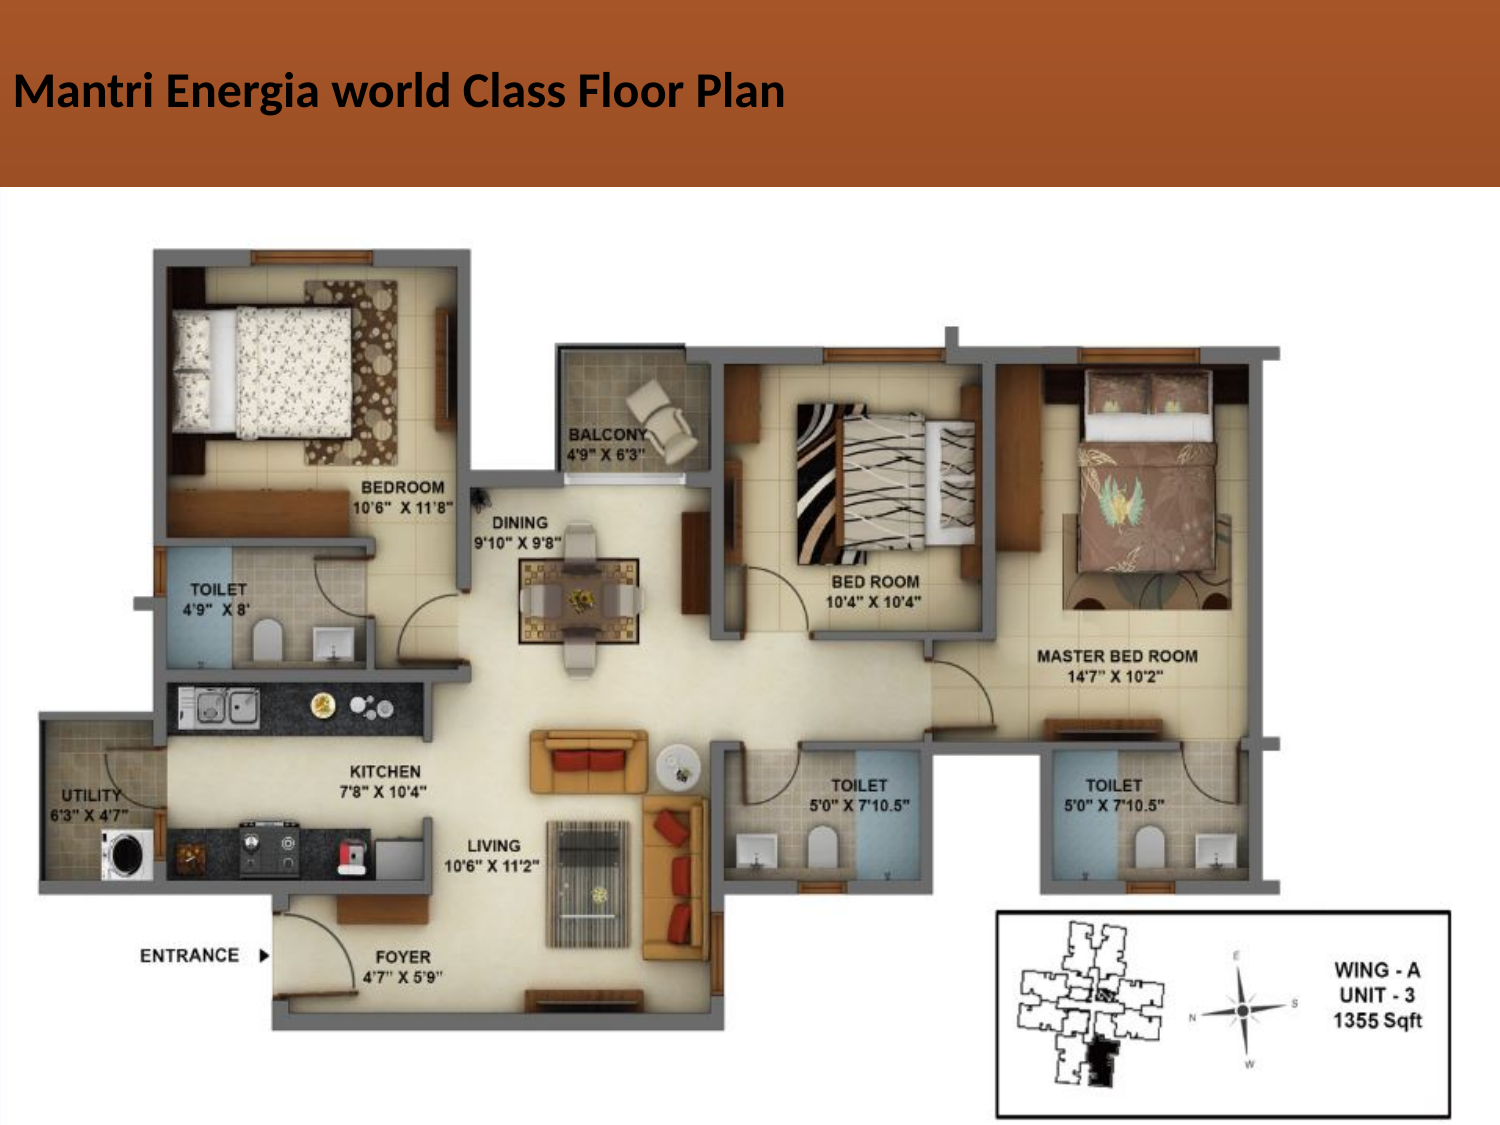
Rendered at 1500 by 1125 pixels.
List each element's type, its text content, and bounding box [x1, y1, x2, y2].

picture [0, 187, 1500, 1125]
text_box Mantri Energia world Class Floor Plan [0, 49, 1497, 185]
